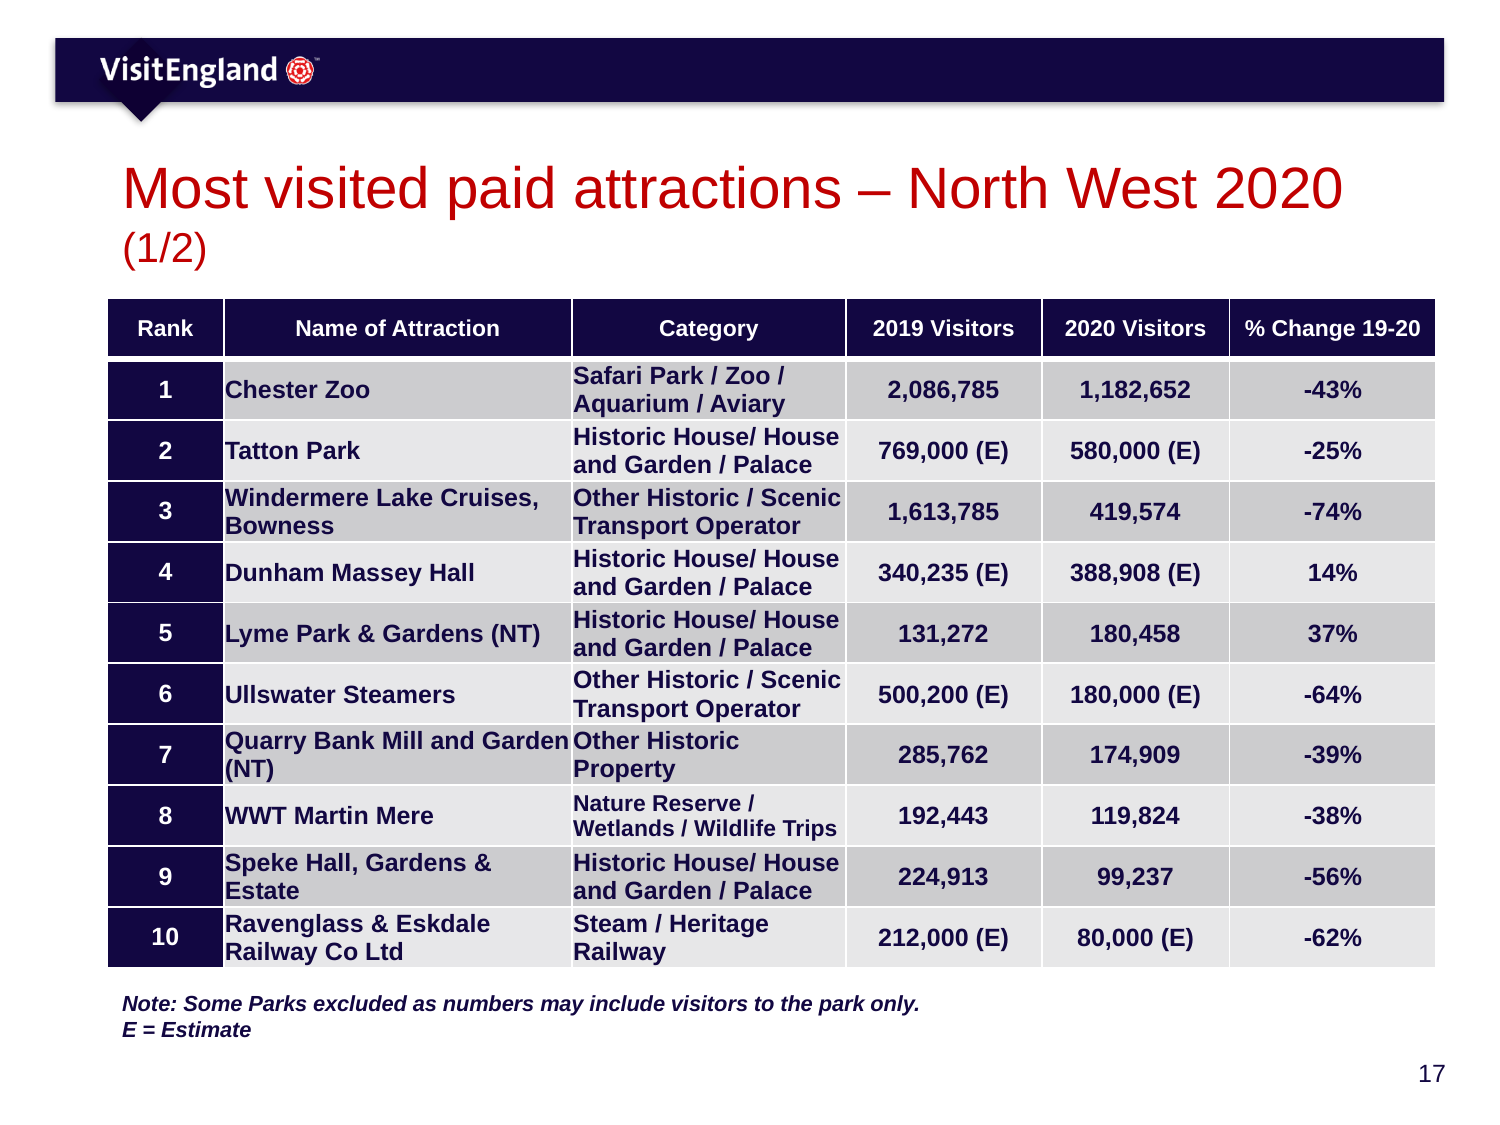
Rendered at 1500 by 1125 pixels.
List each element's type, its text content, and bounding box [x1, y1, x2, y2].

table_cell 180,458 [1043, 603, 1229, 662]
table_cell 192,443 [847, 786, 1041, 845]
table_header Category [573, 299, 845, 356]
table_cell 1 [108, 362, 223, 419]
table_cell Other Historic / Scenic Transport Operator [573, 664, 845, 723]
table_cell -39% [1230, 725, 1435, 784]
table_cell 1,613,785 [847, 482, 1041, 541]
table_cell -56% [1230, 847, 1435, 906]
table_cell 14% [1230, 543, 1435, 602]
table_cell -38% [1230, 786, 1435, 845]
table_cell 5 [108, 603, 223, 662]
table_cell 580,000 (E) [1043, 421, 1229, 480]
table_cell Steam / Heritage Railway [573, 908, 845, 967]
table_cell Dunham Massey Hall [225, 543, 571, 602]
table_cell 212,000 (E) [847, 908, 1041, 967]
table_cell 7 [108, 725, 223, 784]
table_cell 388,908 (E) [1043, 543, 1229, 602]
table_cell Safari Park / Zoo / Aquarium / Aviary [573, 362, 845, 419]
table_cell Speke Hall, Gardens & Estate [225, 847, 571, 906]
table_cell 2 [108, 421, 223, 480]
picture [95, 56, 322, 88]
table_header 2020 Visitors [1043, 299, 1229, 356]
table_cell Other Historic / Scenic Transport Operator [573, 482, 845, 541]
table_cell Nature Reserve / Wetlands / Wildlife Trips [573, 786, 845, 845]
table_cell WWT Martin Mere [225, 786, 571, 845]
title Most visited paid attractions – North West 2020 (1/2) [107, 143, 1445, 276]
table_cell 1,182,652 [1043, 362, 1229, 419]
table_cell -43% [1230, 362, 1435, 419]
table_cell 340,235 (E) [847, 543, 1041, 602]
table_cell 9 [108, 847, 223, 906]
text_box Note: Some Parks excluded as numbers may include visitors to the park only. E = Estimate [107, 982, 1405, 1050]
table_cell 8 [108, 786, 223, 845]
table_cell Historic House/ House and Garden / Palace [573, 603, 845, 662]
table_cell 3 [108, 482, 223, 541]
table_cell 500,200 (E) [847, 664, 1041, 723]
table_cell Ullswater Steamers [225, 664, 571, 723]
table_cell -25% [1230, 421, 1435, 480]
table_cell Windermere Lake Cruises, Bowness [225, 482, 571, 541]
table_cell Chester Zoo [225, 362, 571, 419]
table_cell Ravenglass & Eskdale Railway Co Ltd [225, 908, 571, 967]
table_cell 119,824 [1043, 786, 1229, 845]
table_header 2019 Visitors [847, 299, 1041, 356]
table_header Name of Attraction [225, 299, 571, 356]
table_cell Historic House/ House and Garden / Palace [573, 543, 845, 602]
table_cell -64% [1230, 664, 1435, 723]
table_cell 99,237 [1043, 847, 1229, 906]
table_cell 224,913 [847, 847, 1041, 906]
table_cell 131,272 [847, 603, 1041, 662]
table_cell 285,762 [847, 725, 1041, 784]
table_cell 6 [108, 664, 223, 723]
table_cell -62% [1230, 908, 1435, 967]
table_cell 10 [108, 908, 223, 967]
table_header % Change 19-20 [1230, 299, 1435, 356]
table_header Rank [108, 299, 223, 356]
table_cell Tatton Park [225, 421, 571, 480]
table_cell 174,909 [1043, 725, 1229, 784]
table_cell 2,086,785 [847, 362, 1041, 419]
table_cell 180,000 (E) [1043, 664, 1229, 723]
table_cell 4 [108, 543, 223, 602]
table_cell -74% [1230, 482, 1435, 541]
table_cell 80,000 (E) [1043, 908, 1229, 967]
table_cell Lyme Park & Gardens (NT) [225, 603, 571, 662]
table_cell Quarry Bank Mill and Garden (NT) [225, 725, 571, 784]
table_cell Historic House/ House and Garden / Palace [573, 421, 845, 480]
table_cell 37% [1230, 603, 1435, 662]
table_cell 769,000 (E) [847, 421, 1041, 480]
table_cell Historic House/ House and Garden / Palace [573, 847, 845, 906]
table_cell Other Historic Property [573, 725, 845, 784]
table_cell 419,574 [1043, 482, 1229, 541]
